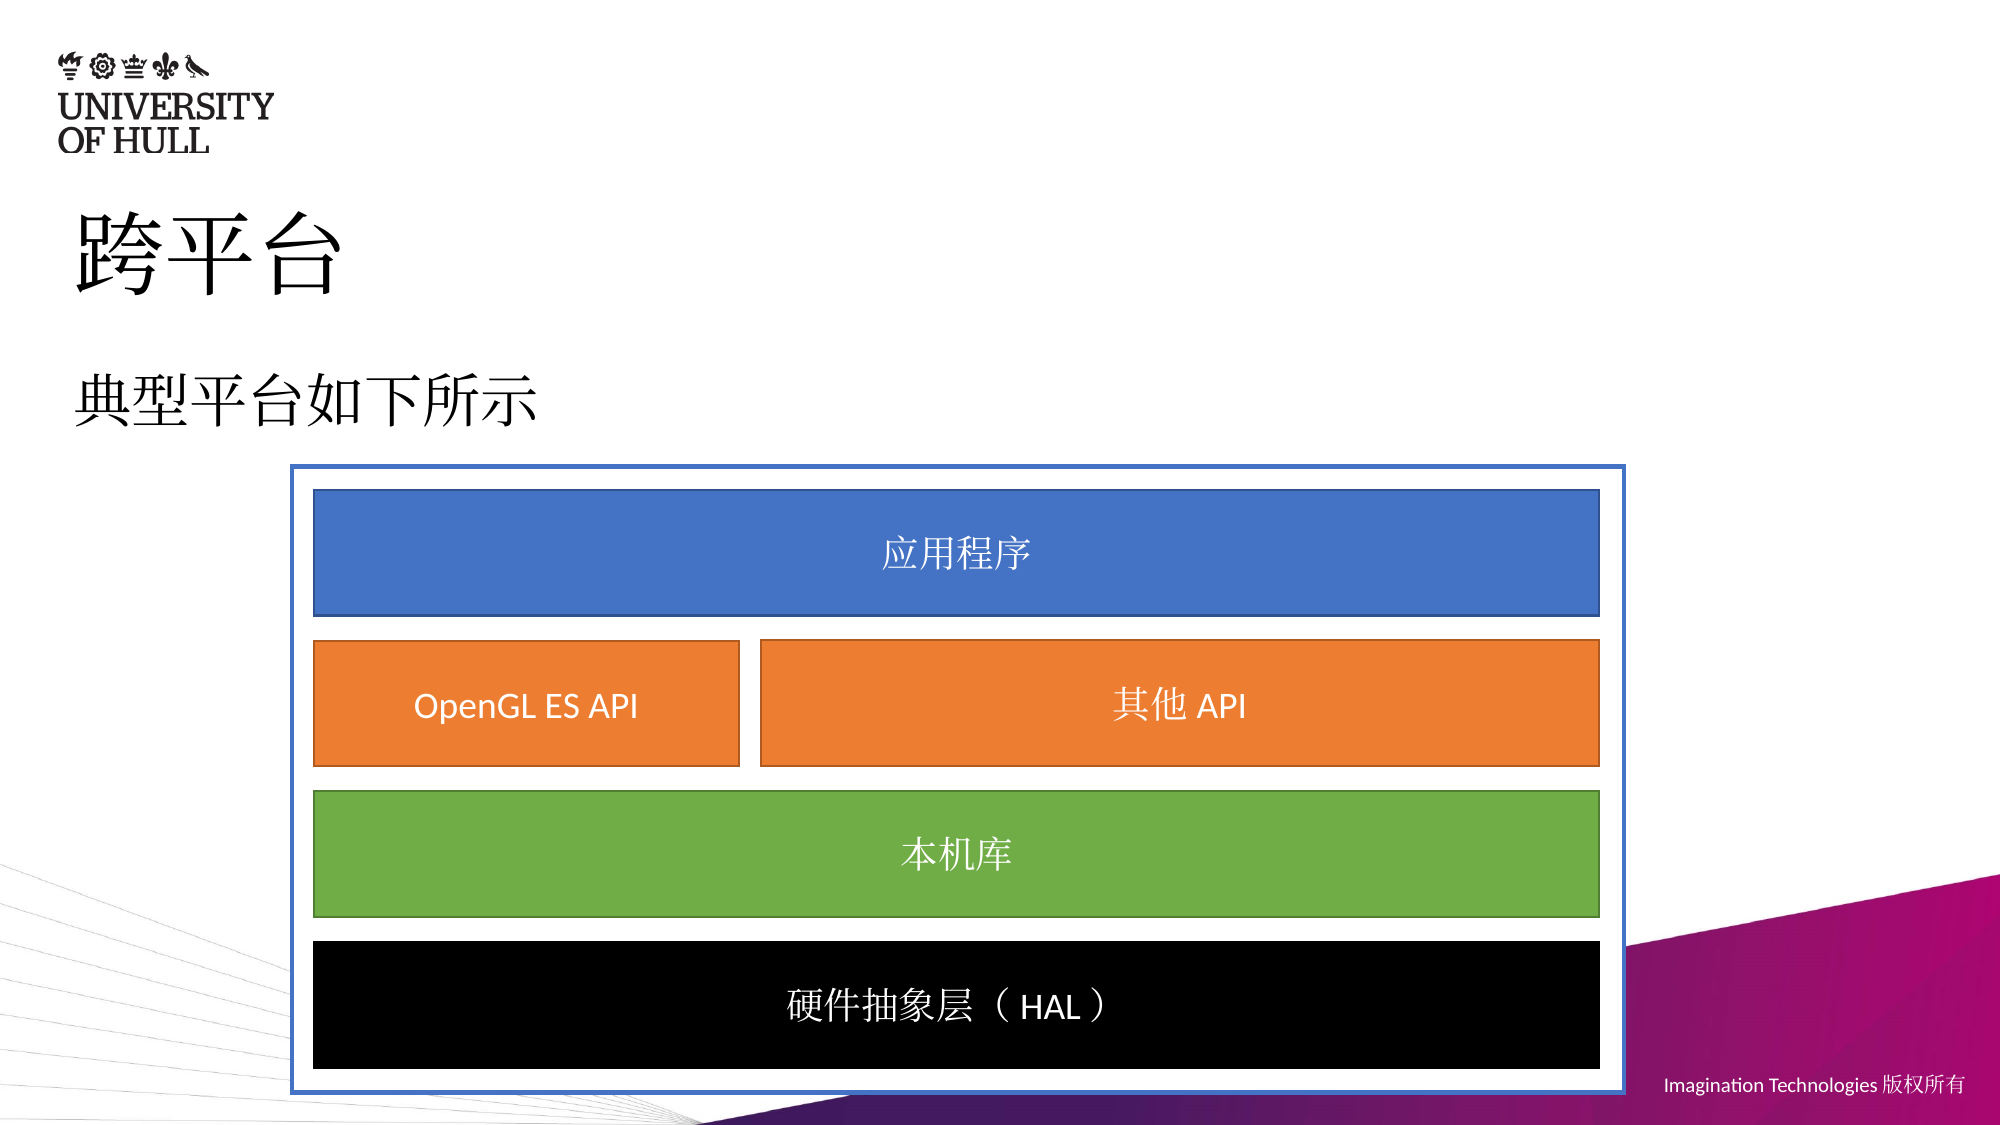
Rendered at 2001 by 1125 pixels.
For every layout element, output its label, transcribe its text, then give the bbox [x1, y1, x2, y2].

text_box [292, 466, 1625, 1093]
list 典型平台如下所示 [57, 356, 1931, 1074]
title 跨平台 [57, 178, 1931, 340]
picture [0, 0, 2000, 1125]
